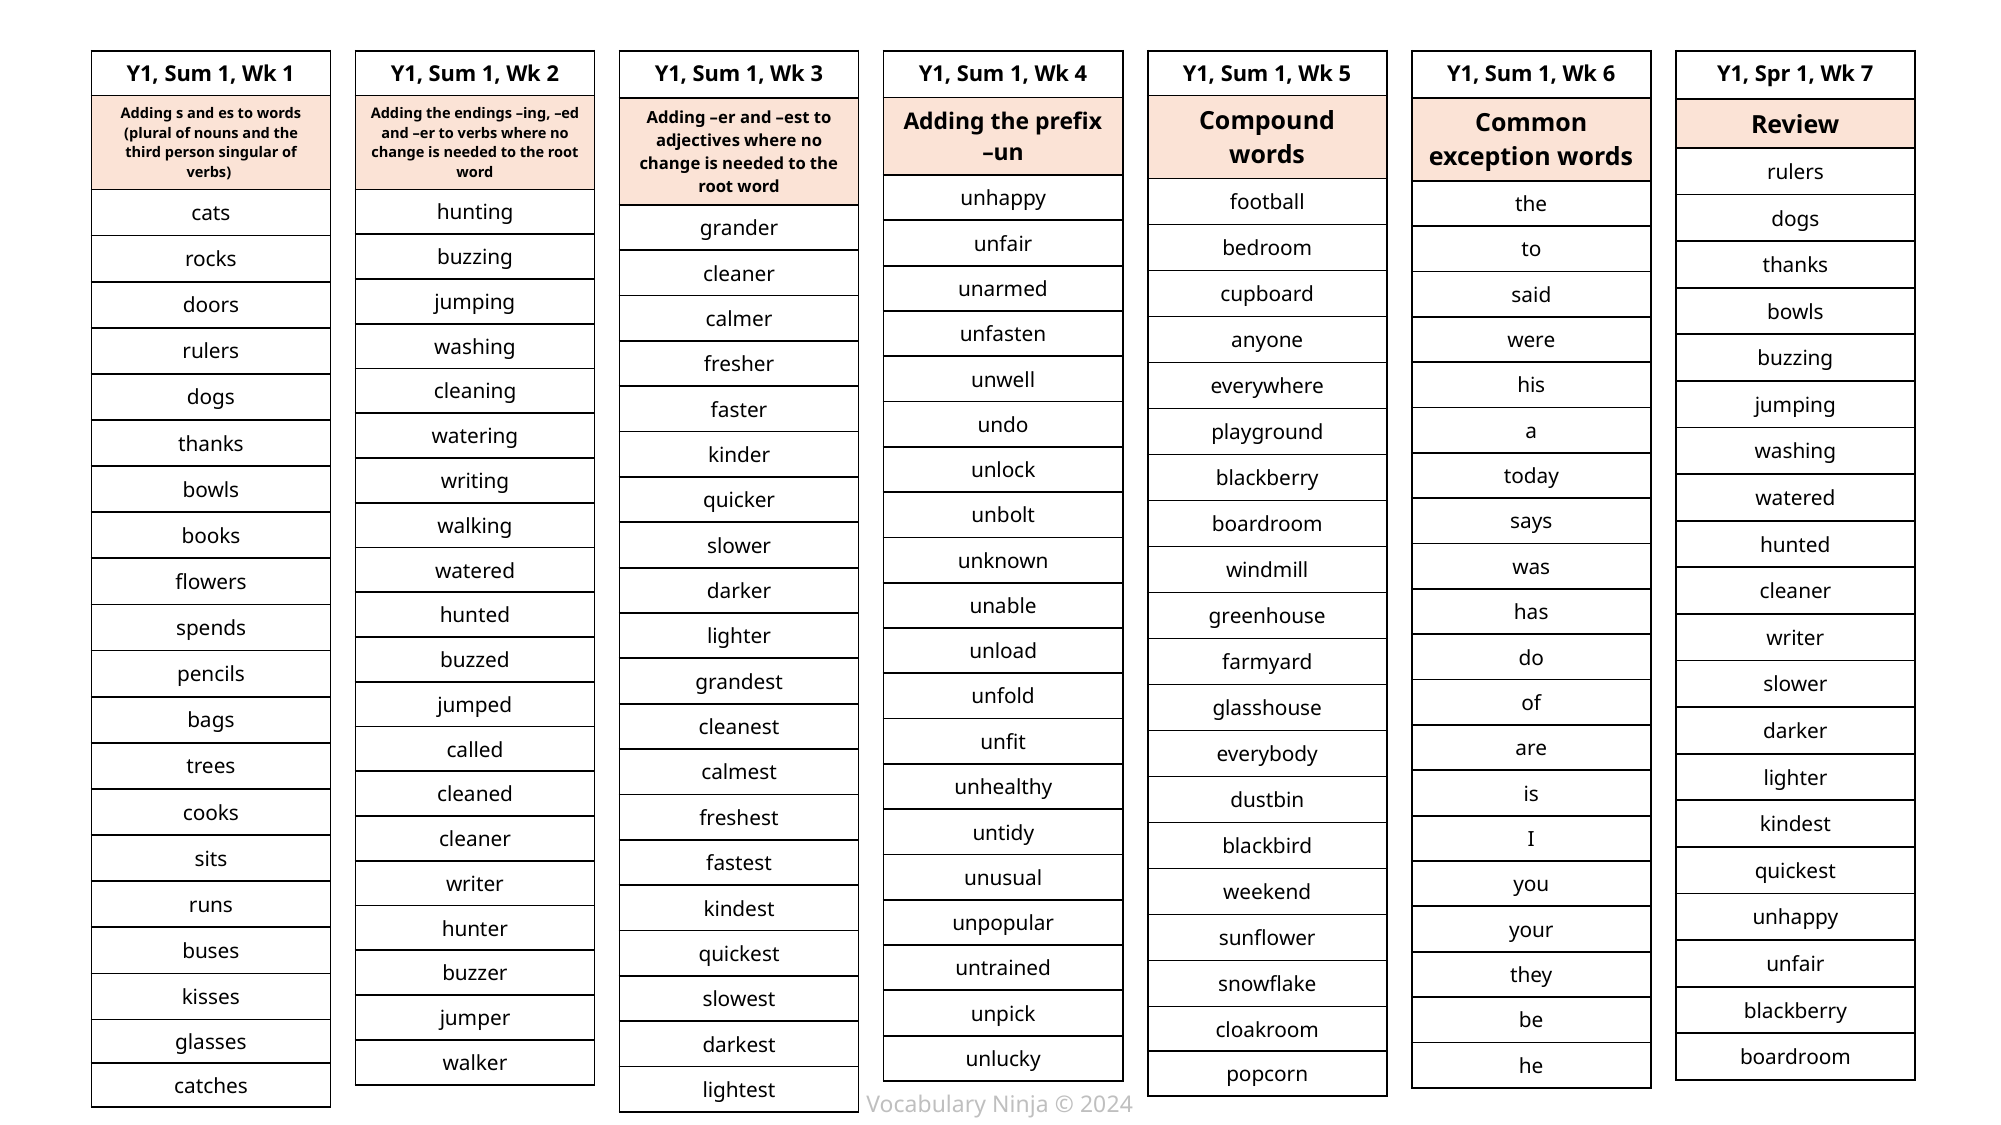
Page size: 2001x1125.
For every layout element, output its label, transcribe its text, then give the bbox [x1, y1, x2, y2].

table_cell darker [620, 569, 858, 612]
table_cell unhappy [1677, 894, 1914, 939]
table_cell cloakroom [1149, 1007, 1386, 1050]
table_cell bags [92, 698, 330, 742]
table_cell calmest [620, 750, 858, 794]
table_cell boardroom [1149, 501, 1386, 546]
table_cell you [1413, 862, 1650, 905]
table_cell cleaned [356, 772, 594, 815]
table_cell lighter [1677, 755, 1914, 799]
table_cell cleanest [620, 705, 858, 748]
table_cell unpick [884, 991, 1122, 1035]
table_cell unbolt [884, 493, 1122, 537]
table_cell slower [1677, 661, 1914, 706]
table_cell quickest [620, 931, 858, 975]
table_cell buzzer [356, 951, 594, 994]
table_cell hunter [356, 906, 594, 949]
table_cell jumped [356, 683, 594, 726]
table_cell watering [356, 414, 594, 457]
table_cell cats [92, 190, 330, 235]
table_cell catches [92, 1064, 330, 1106]
table_cell grander [620, 206, 858, 249]
table_cell I [1413, 817, 1650, 860]
table_cell thanks [1677, 242, 1914, 287]
table_cell walker [356, 1041, 594, 1084]
table_cell Adding s and es to words (plural of nouns and the third person singular of verbs) [92, 96, 330, 189]
table_cell blackberry [1677, 988, 1914, 1032]
table_cell they [1413, 953, 1650, 996]
table_cell cleaning [356, 369, 594, 412]
table_cell windmill [1149, 547, 1386, 592]
table_header Y1, Sum 1, Wk 5 [1149, 52, 1386, 95]
table_cell jumping [1677, 382, 1914, 427]
table_cell washing [1677, 428, 1914, 473]
table_cell unknown [884, 538, 1122, 582]
table_cell said [1413, 272, 1650, 316]
table_cell grandest [620, 659, 858, 703]
table_cell your [1413, 907, 1650, 951]
table_cell everywhere [1149, 363, 1386, 408]
table_cell slower [620, 523, 858, 567]
table_cell a [1413, 408, 1650, 452]
table_cell watered [1677, 475, 1914, 520]
table_cell cleaner [620, 251, 858, 295]
table_cell weekend [1149, 869, 1386, 914]
table_cell boardroom [1677, 1034, 1914, 1079]
table_cell lightest [620, 1067, 858, 1111]
table_cell Review [1677, 100, 1914, 147]
table_cell is [1413, 771, 1650, 815]
table_cell rulers [92, 329, 330, 373]
table_header Y1, Sum 1, Wk 4 [884, 52, 1122, 97]
table_cell slowest [620, 977, 858, 1020]
table_cell trees [92, 744, 330, 788]
table_header Y1, Sum 1, Wk 3 [620, 52, 858, 97]
table_cell buzzing [356, 235, 594, 278]
table_cell unlock [884, 448, 1122, 491]
table_cell called [356, 727, 594, 770]
table_cell walking [356, 504, 594, 547]
table_cell spends [92, 605, 330, 650]
table_cell farmyard [1149, 639, 1386, 684]
table_cell cupboard [1149, 271, 1386, 316]
table_cell says [1413, 499, 1650, 543]
table_cell rocks [92, 236, 330, 281]
table_cell football [1149, 179, 1386, 224]
table_cell was [1413, 544, 1650, 588]
table_cell blackbird [1149, 823, 1386, 868]
table_cell be [1413, 998, 1650, 1042]
table_cell jumper [356, 996, 594, 1039]
table_cell unpopular [884, 901, 1122, 944]
table_cell glasses [92, 1020, 330, 1062]
table_header Y1, Spr 1, Wk 7 [1677, 52, 1914, 98]
table_cell unarmed [884, 267, 1122, 310]
table_cell fresher [620, 342, 858, 385]
table_cell buzzing [1677, 335, 1914, 380]
table_cell has [1413, 590, 1650, 633]
table_cell undo [884, 402, 1122, 446]
table_cell snowflake [1149, 961, 1386, 1006]
table_cell blackberry [1149, 455, 1386, 500]
table_cell pencils [92, 651, 330, 696]
table_cell buses [92, 928, 330, 973]
table_cell lighter [620, 614, 858, 657]
table_cell washing [356, 325, 594, 368]
table_cell jumping [356, 280, 594, 323]
table_cell writer [1677, 615, 1914, 660]
table_cell runs [92, 882, 330, 926]
table_cell quicker [620, 478, 858, 521]
table_cell hunted [356, 593, 594, 636]
table_cell watered [356, 548, 594, 591]
table_cell bedroom [1149, 225, 1386, 270]
table_cell faster [620, 387, 858, 431]
table_cell cleaner [356, 817, 594, 860]
table_cell today [1413, 454, 1650, 497]
table_cell writer [356, 862, 594, 905]
table_header Y1, Sum 1, Wk 2 [356, 52, 594, 95]
table_cell unhappy [884, 176, 1122, 219]
table_cell unhealthy [884, 765, 1122, 808]
table_cell cooks [92, 790, 330, 834]
table_cell dogs [92, 375, 330, 419]
table_cell rulers [1677, 149, 1914, 194]
table_cell unfold [884, 674, 1122, 718]
table_cell flowers [92, 559, 330, 604]
table_cell quickest [1677, 848, 1914, 893]
table_cell he [1413, 1043, 1650, 1087]
table_cell Adding the prefix –un [884, 98, 1122, 174]
table_cell greenhouse [1149, 593, 1386, 638]
table_cell were [1413, 318, 1650, 361]
table_cell calmer [620, 296, 858, 340]
table_cell unfair [884, 221, 1122, 265]
table_cell kinder [620, 432, 858, 476]
table_cell unfair [1677, 941, 1914, 986]
table_cell sunflower [1149, 915, 1386, 960]
table_cell unwell [884, 357, 1122, 401]
table_cell fastest [620, 841, 858, 884]
table_cell Adding –er and –est to adjectives where no change is needed to the root word [620, 99, 858, 204]
table_cell dustbin [1149, 777, 1386, 822]
table_cell unusual [884, 855, 1122, 899]
table_cell darkest [620, 1022, 858, 1066]
table_cell everybody [1149, 731, 1386, 776]
table_cell darker [1677, 708, 1914, 753]
table_cell kisses [92, 974, 330, 1019]
table_header Y1, Sum 1, Wk 1 [92, 52, 330, 95]
table_cell Common exception words [1413, 99, 1650, 180]
table_cell untidy [884, 810, 1122, 854]
table_cell unload [884, 629, 1122, 672]
table_cell of [1413, 680, 1650, 724]
table_cell writing [356, 459, 594, 502]
table_cell to [1413, 227, 1650, 271]
table_cell kindest [620, 886, 858, 930]
table_cell do [1413, 635, 1650, 679]
table_cell thanks [92, 421, 330, 465]
table_cell doors [92, 283, 330, 327]
table_cell glasshouse [1149, 685, 1386, 730]
table_cell popcorn [1149, 1052, 1386, 1095]
table_header Y1, Sum 1, Wk 6 [1413, 52, 1650, 97]
table_cell Adding the endings –ing, –ed and –er to verbs where no change is needed to the root word [356, 96, 594, 189]
table_cell hunting [356, 190, 594, 233]
table_cell books [92, 513, 330, 557]
table_cell dogs [1677, 195, 1914, 240]
table_cell his [1413, 363, 1650, 407]
table_cell cleaner [1677, 568, 1914, 613]
table_cell bowls [1677, 289, 1914, 333]
table_cell untrained [884, 946, 1122, 989]
table_cell sits [92, 836, 330, 880]
table_cell unlucky [884, 1037, 1122, 1080]
table_cell bowls [92, 467, 330, 511]
table_cell the [1413, 182, 1650, 225]
table_cell unfit [884, 719, 1122, 763]
table_cell kindest [1677, 801, 1914, 846]
table_cell are [1413, 726, 1650, 769]
table_cell Compound words [1149, 96, 1386, 178]
table_cell hunted [1677, 522, 1914, 566]
table_cell buzzed [356, 638, 594, 681]
table_cell playground [1149, 409, 1386, 454]
table_cell anyone [1149, 317, 1386, 362]
table_cell unable [884, 584, 1122, 627]
text_box Vocabulary Ninja © 2024 [851, 1082, 1149, 1125]
table_cell unfasten [884, 312, 1122, 355]
table_cell freshest [620, 795, 858, 839]
